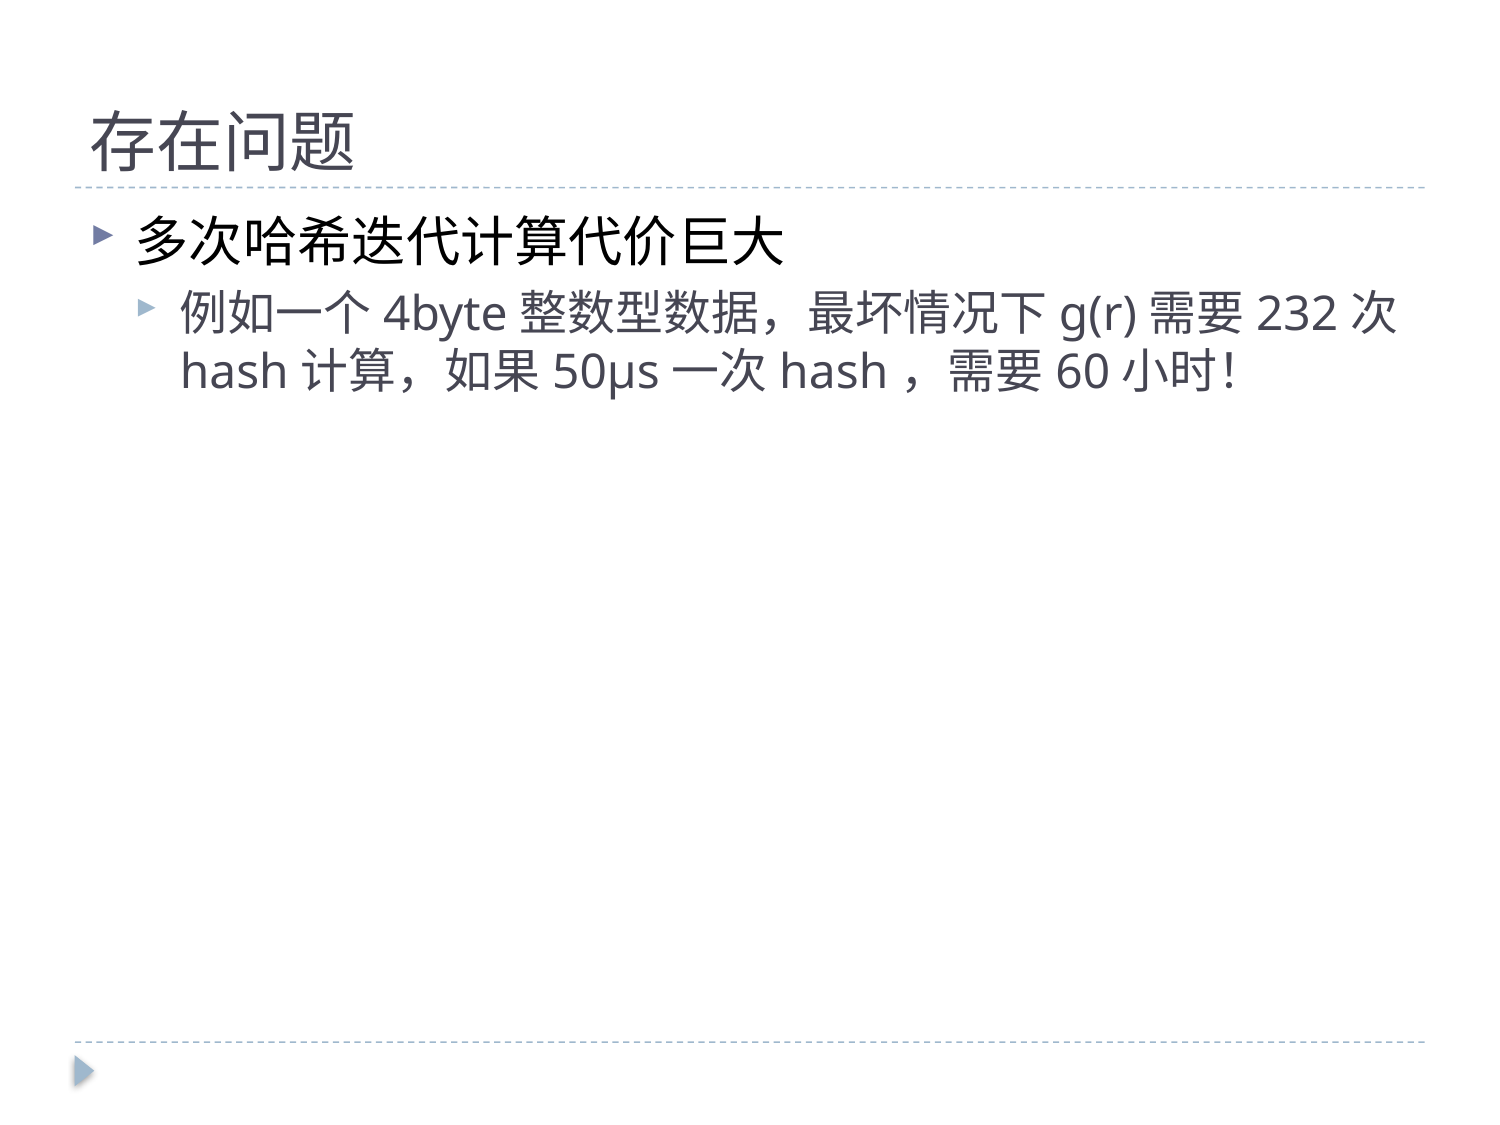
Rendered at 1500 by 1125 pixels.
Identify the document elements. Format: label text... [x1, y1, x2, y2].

title 存在问题 [75, 24, 1425, 188]
list 多次哈希迭代计算代价巨大 例如一个4byte整数型数据，最坏情况下g(r)需要232次hash计算，如果50µs一次hash，需要60小时！ [75, 200, 1425, 1010]
